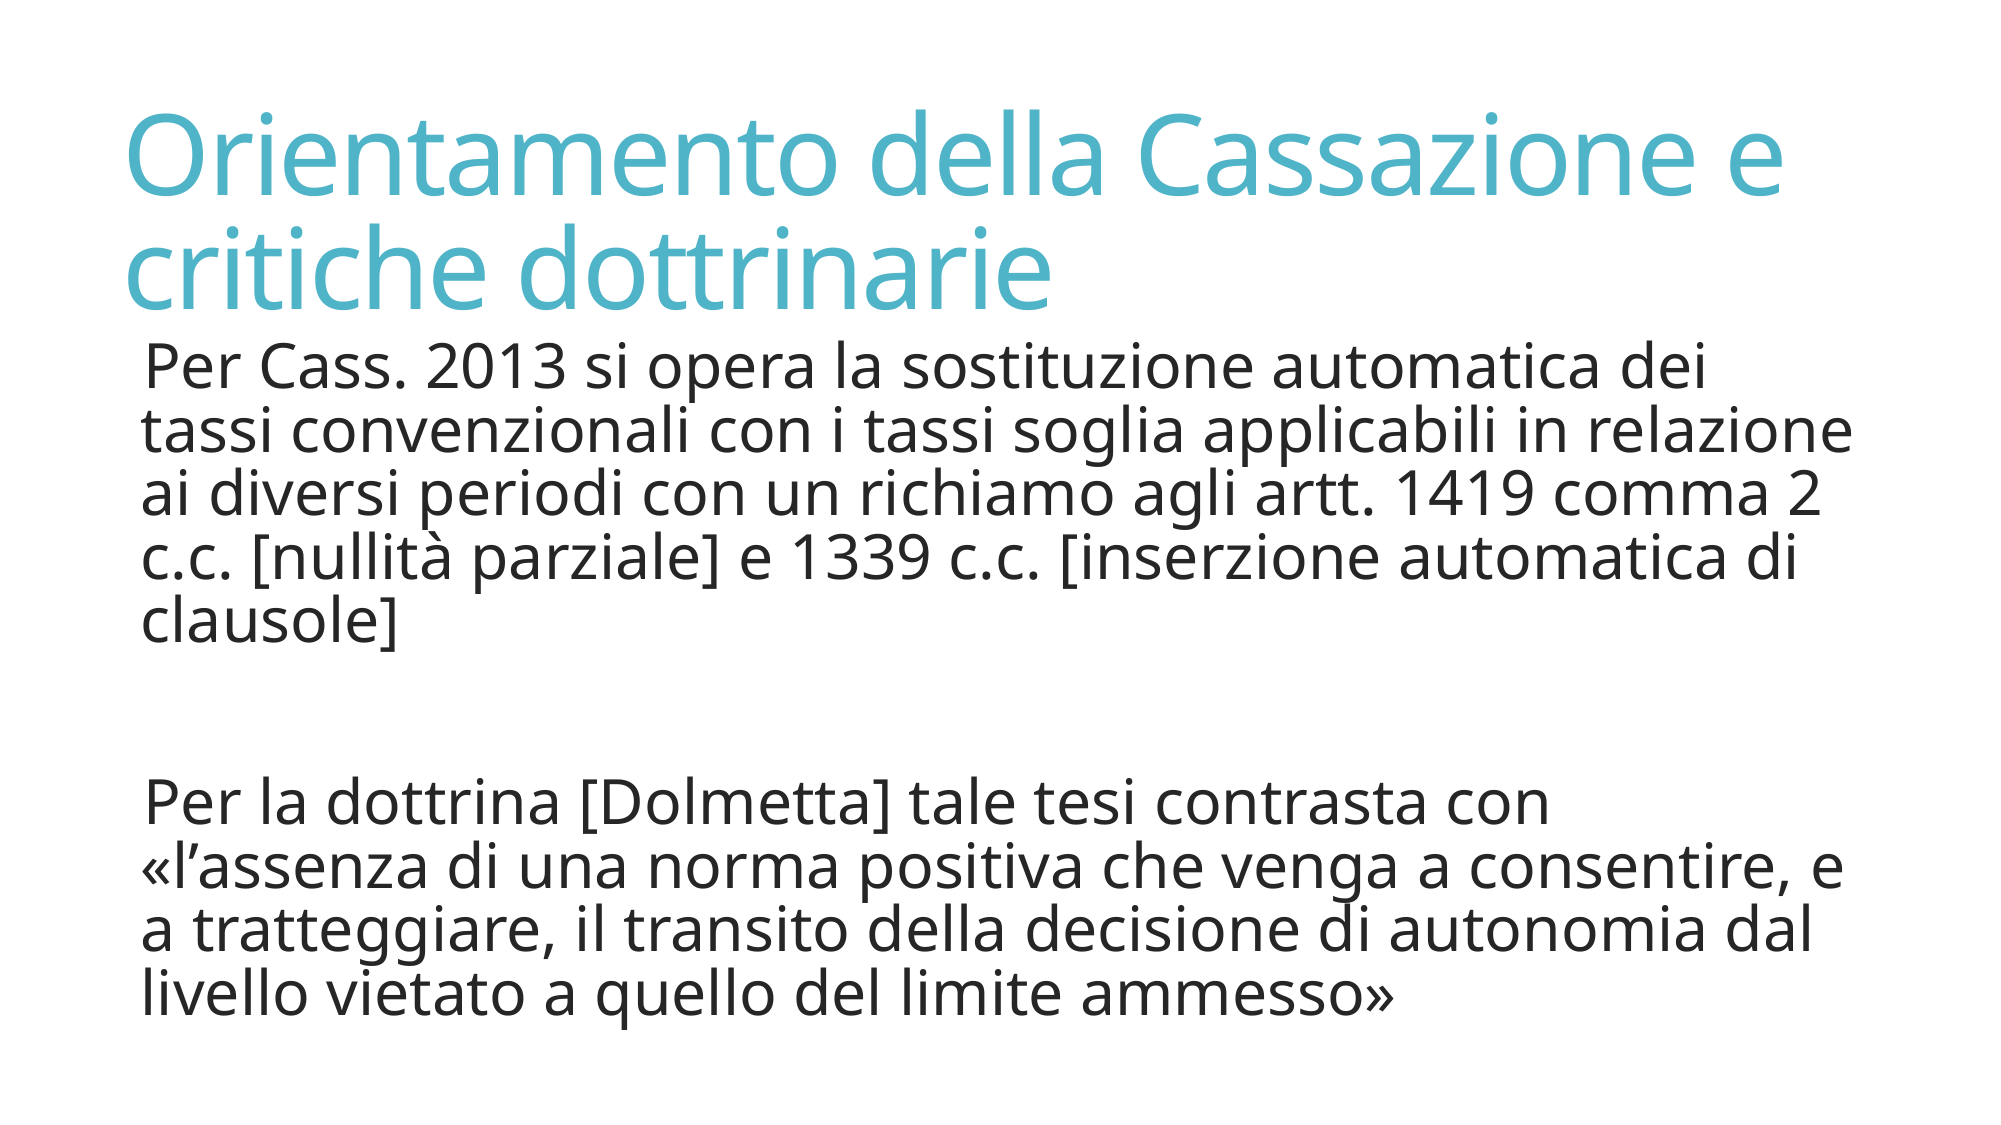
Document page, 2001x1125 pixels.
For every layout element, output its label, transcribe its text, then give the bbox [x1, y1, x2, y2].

list Per Cass. 2013 si opera la sostituzione automatica dei tassi convenzionali con i tassi soglia applicabili in relazione ai diversi periodi con un richiamo agli artt. 1419 comma 2 c.c. [nullità parziale] e 1339 c.c. [inserzione automatica di clausole] Per la dottrina [Dolmetta] tale tesi contrasta con «l’assenza di una norma positiva che venga a consentire, e a tratteggiare, il transito della decisione di autonomia dal livello vietato a quello del limite ammesso» [110, 329, 1876, 949]
title Orientamento della Cassazione e critiche dottrinarie [107, 82, 1875, 354]
